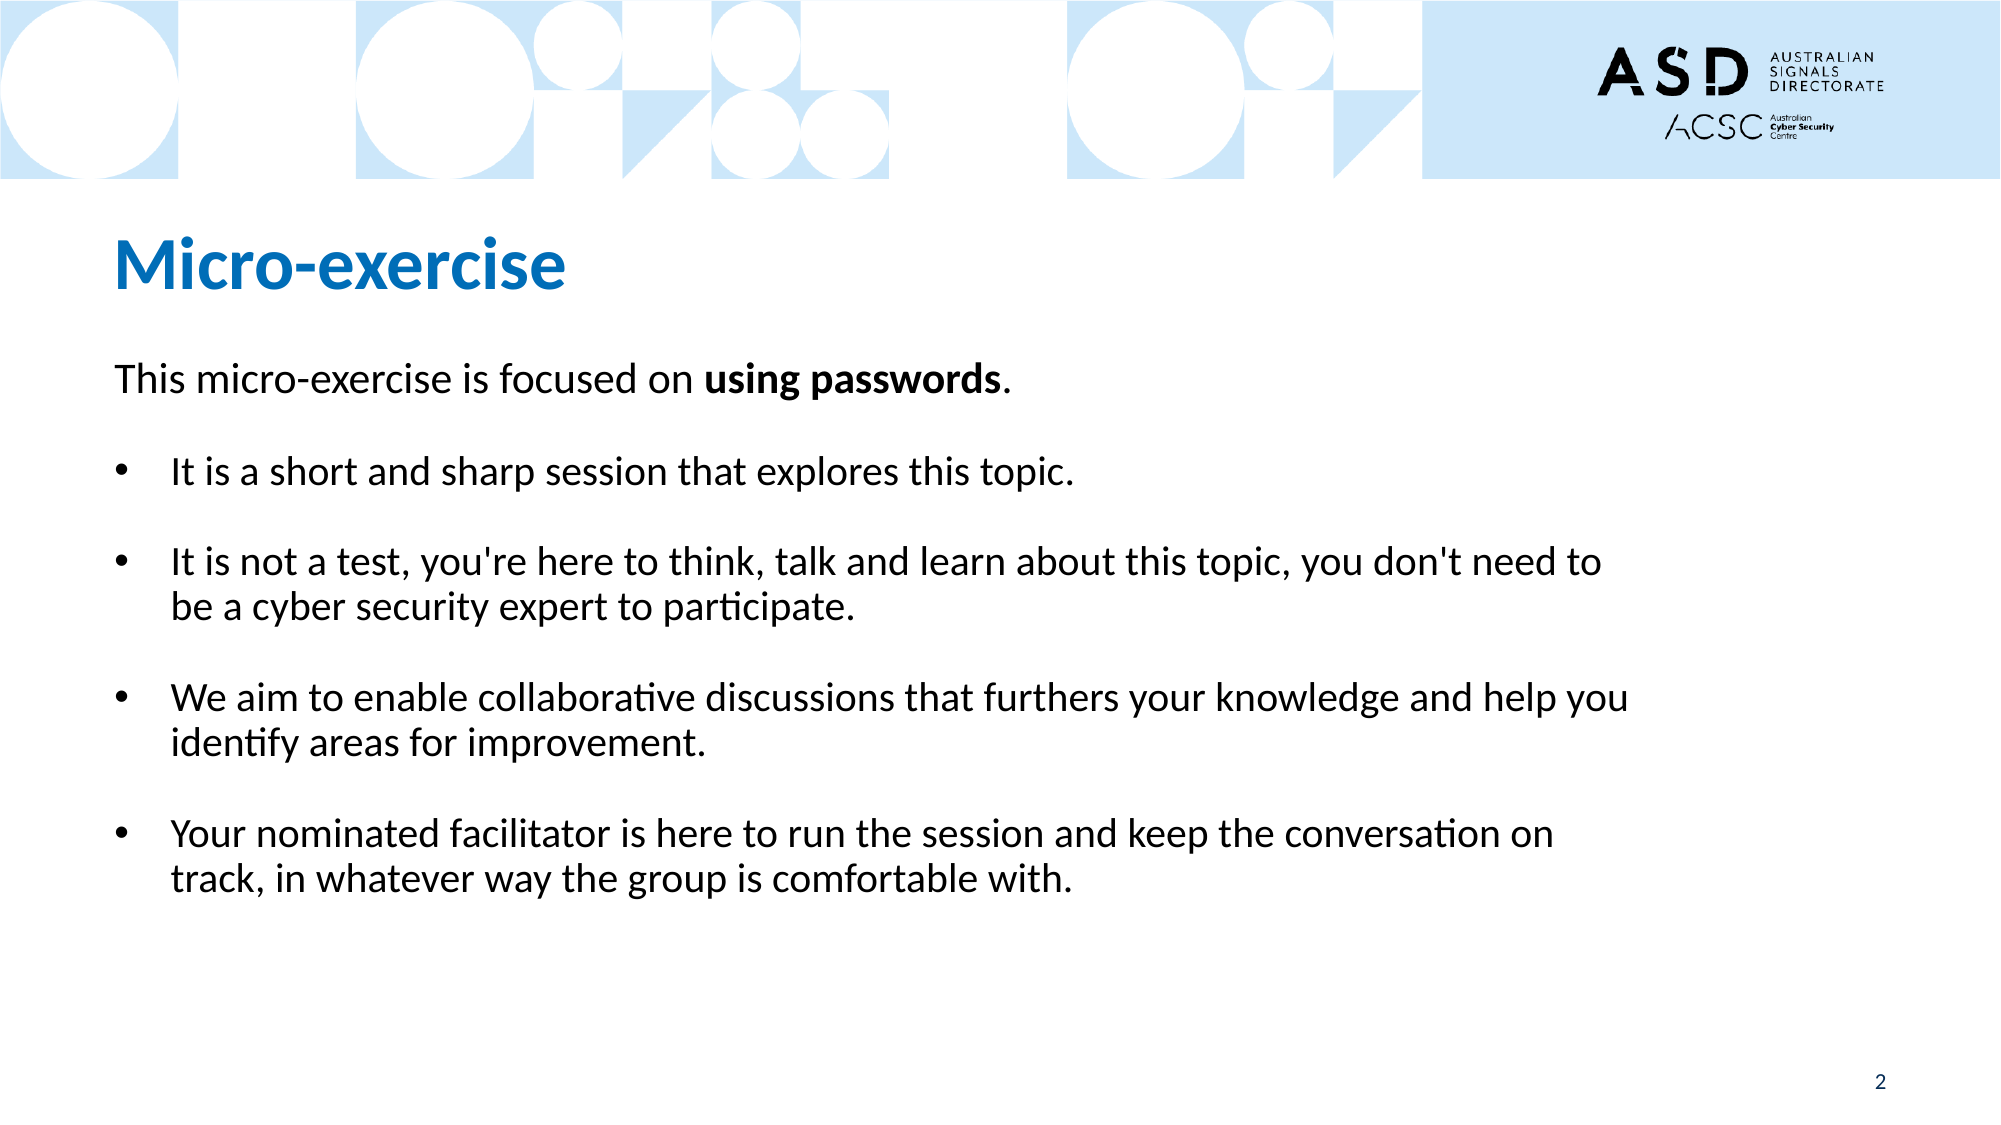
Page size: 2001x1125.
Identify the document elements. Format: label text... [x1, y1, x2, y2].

text_box This micro-exercise is focused on using passwords. It is a short and sharp session that explores this topic. It is not a test, you're here to think, talk and learn about this topic, you don't need to be a cyber security expert to participate. We aim to enable collaborative discussions that furthers your knowledge and help you identify areas for improvement. Your nominated facilitator is here to run the session and keep the conversation on track, in whatever way the group is comfortable with. [99, 348, 1662, 1010]
text_box Micro-exercise [98, 124, 1373, 406]
slide_number 2 [1799, 1050, 1902, 1111]
picture [0, 0, 2001, 179]
